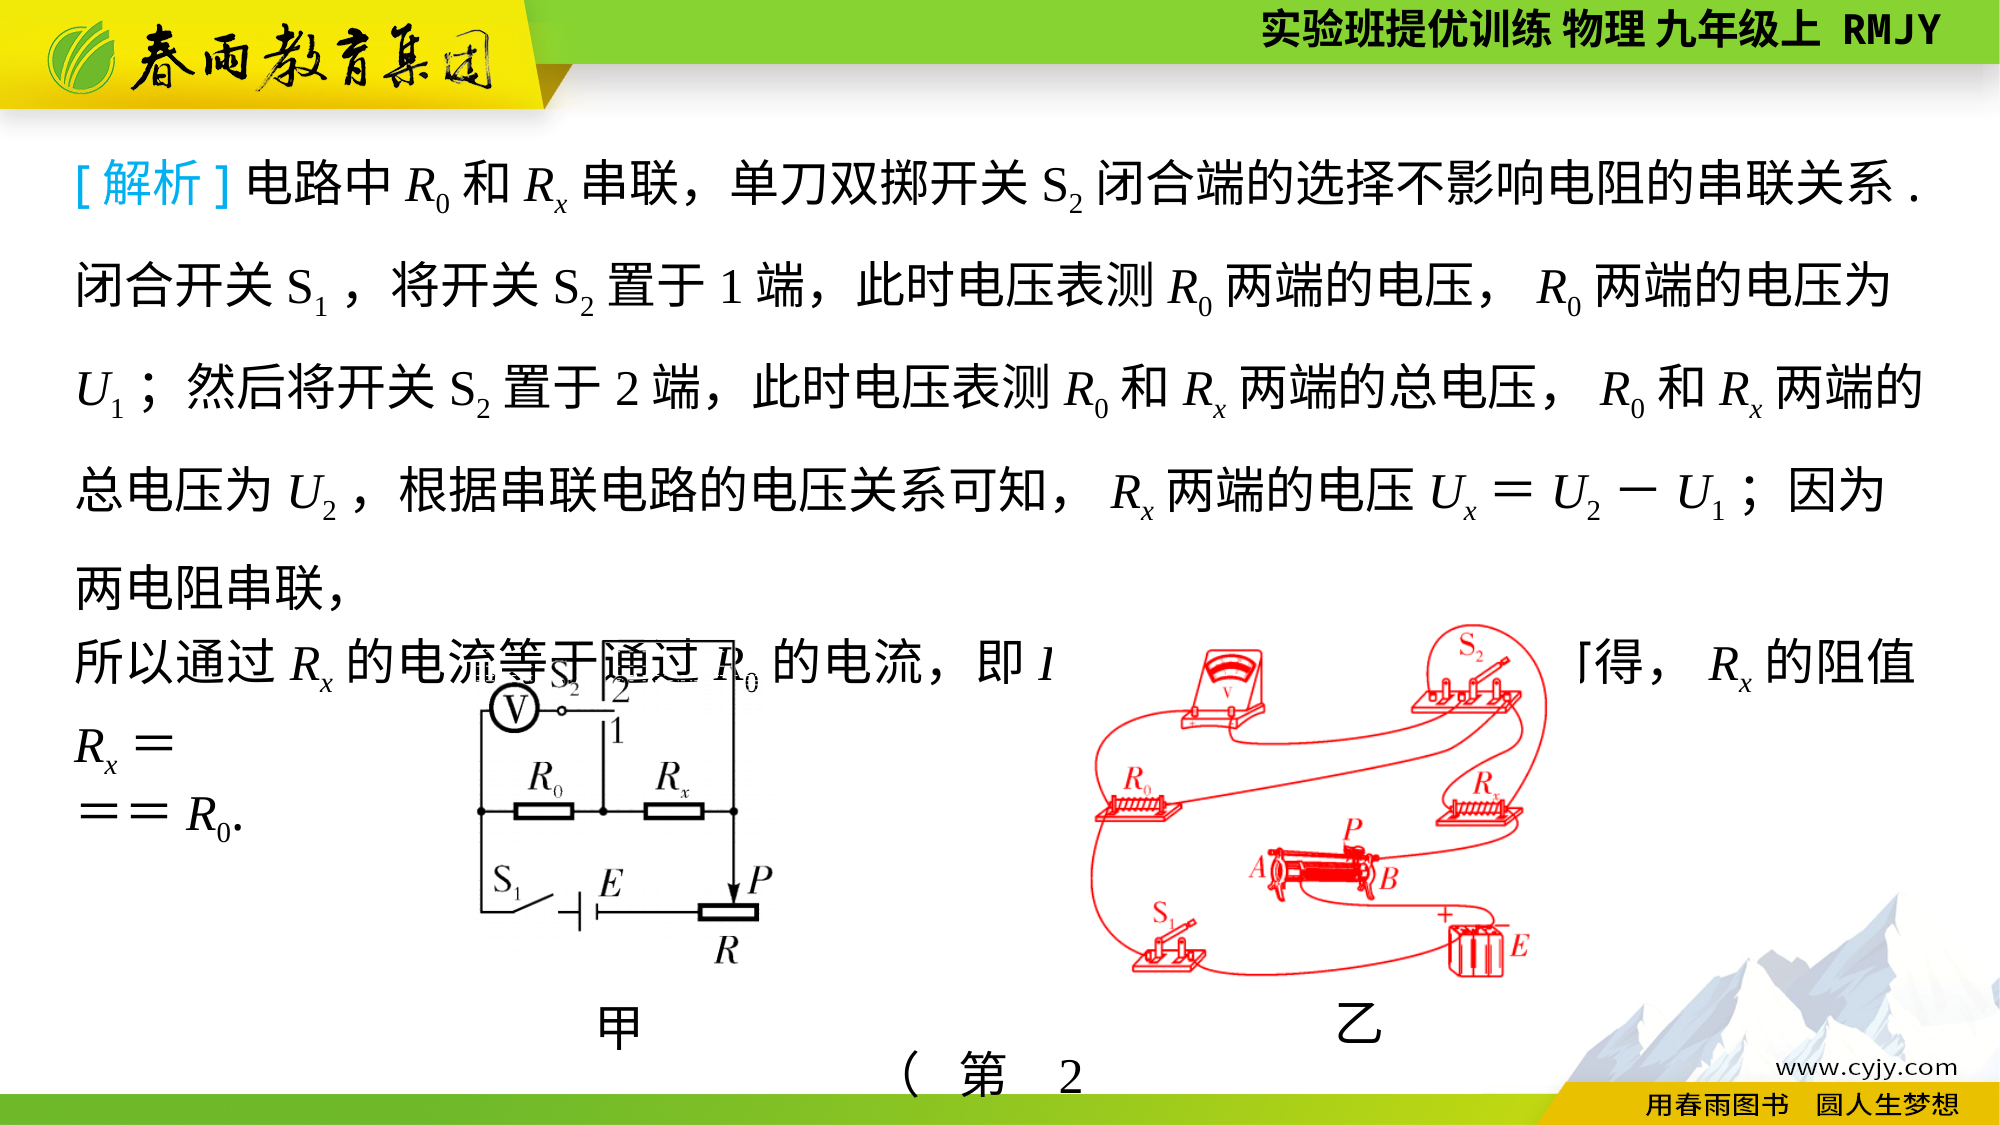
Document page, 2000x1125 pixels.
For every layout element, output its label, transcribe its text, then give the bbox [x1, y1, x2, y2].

text_box 甲 [579, 979, 660, 1064]
picture [0, 0, 2000, 1125]
text_box 乙 [1319, 989, 1400, 1059]
text_box （第2题） [855, 1006, 1111, 1111]
